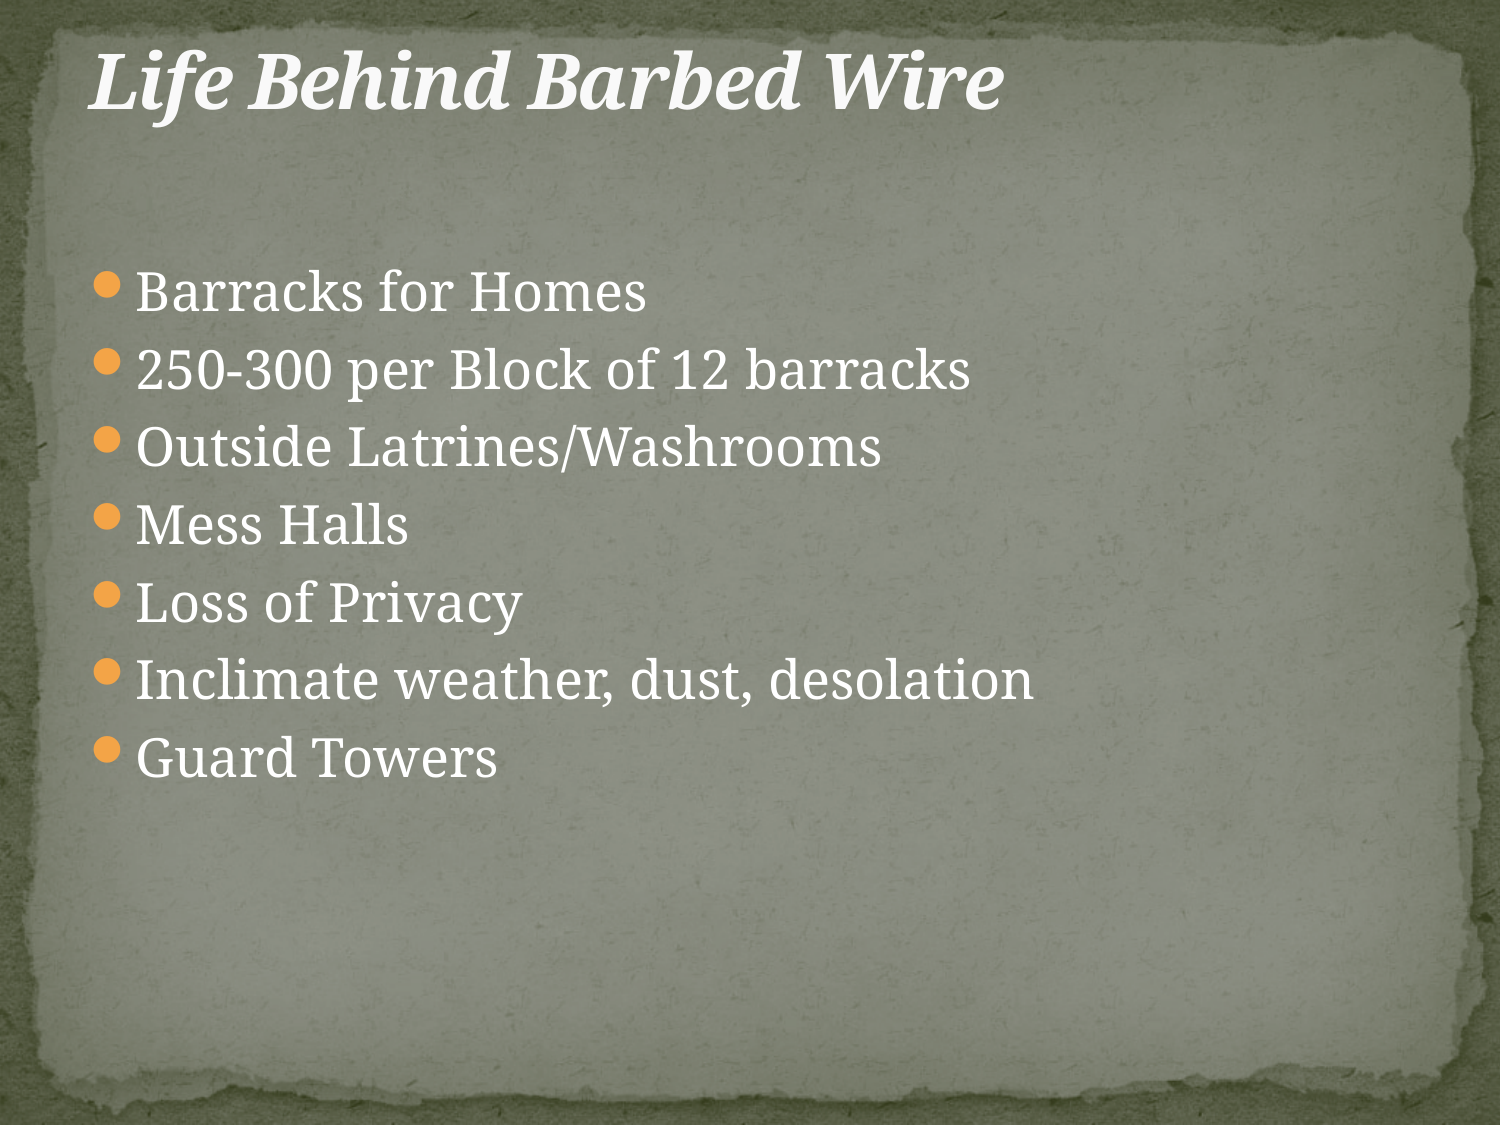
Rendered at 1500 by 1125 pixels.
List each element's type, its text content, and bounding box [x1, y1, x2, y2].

list Barracks for Homes 250-300 per Block of 12 barracks Outside Latrines/Washrooms Mess Halls Loss of Privacy Inclimate weather, dust, desolation Guard Towers [75, 249, 1425, 1000]
title Life Behind Barbed Wire [74, 24, 1425, 225]
